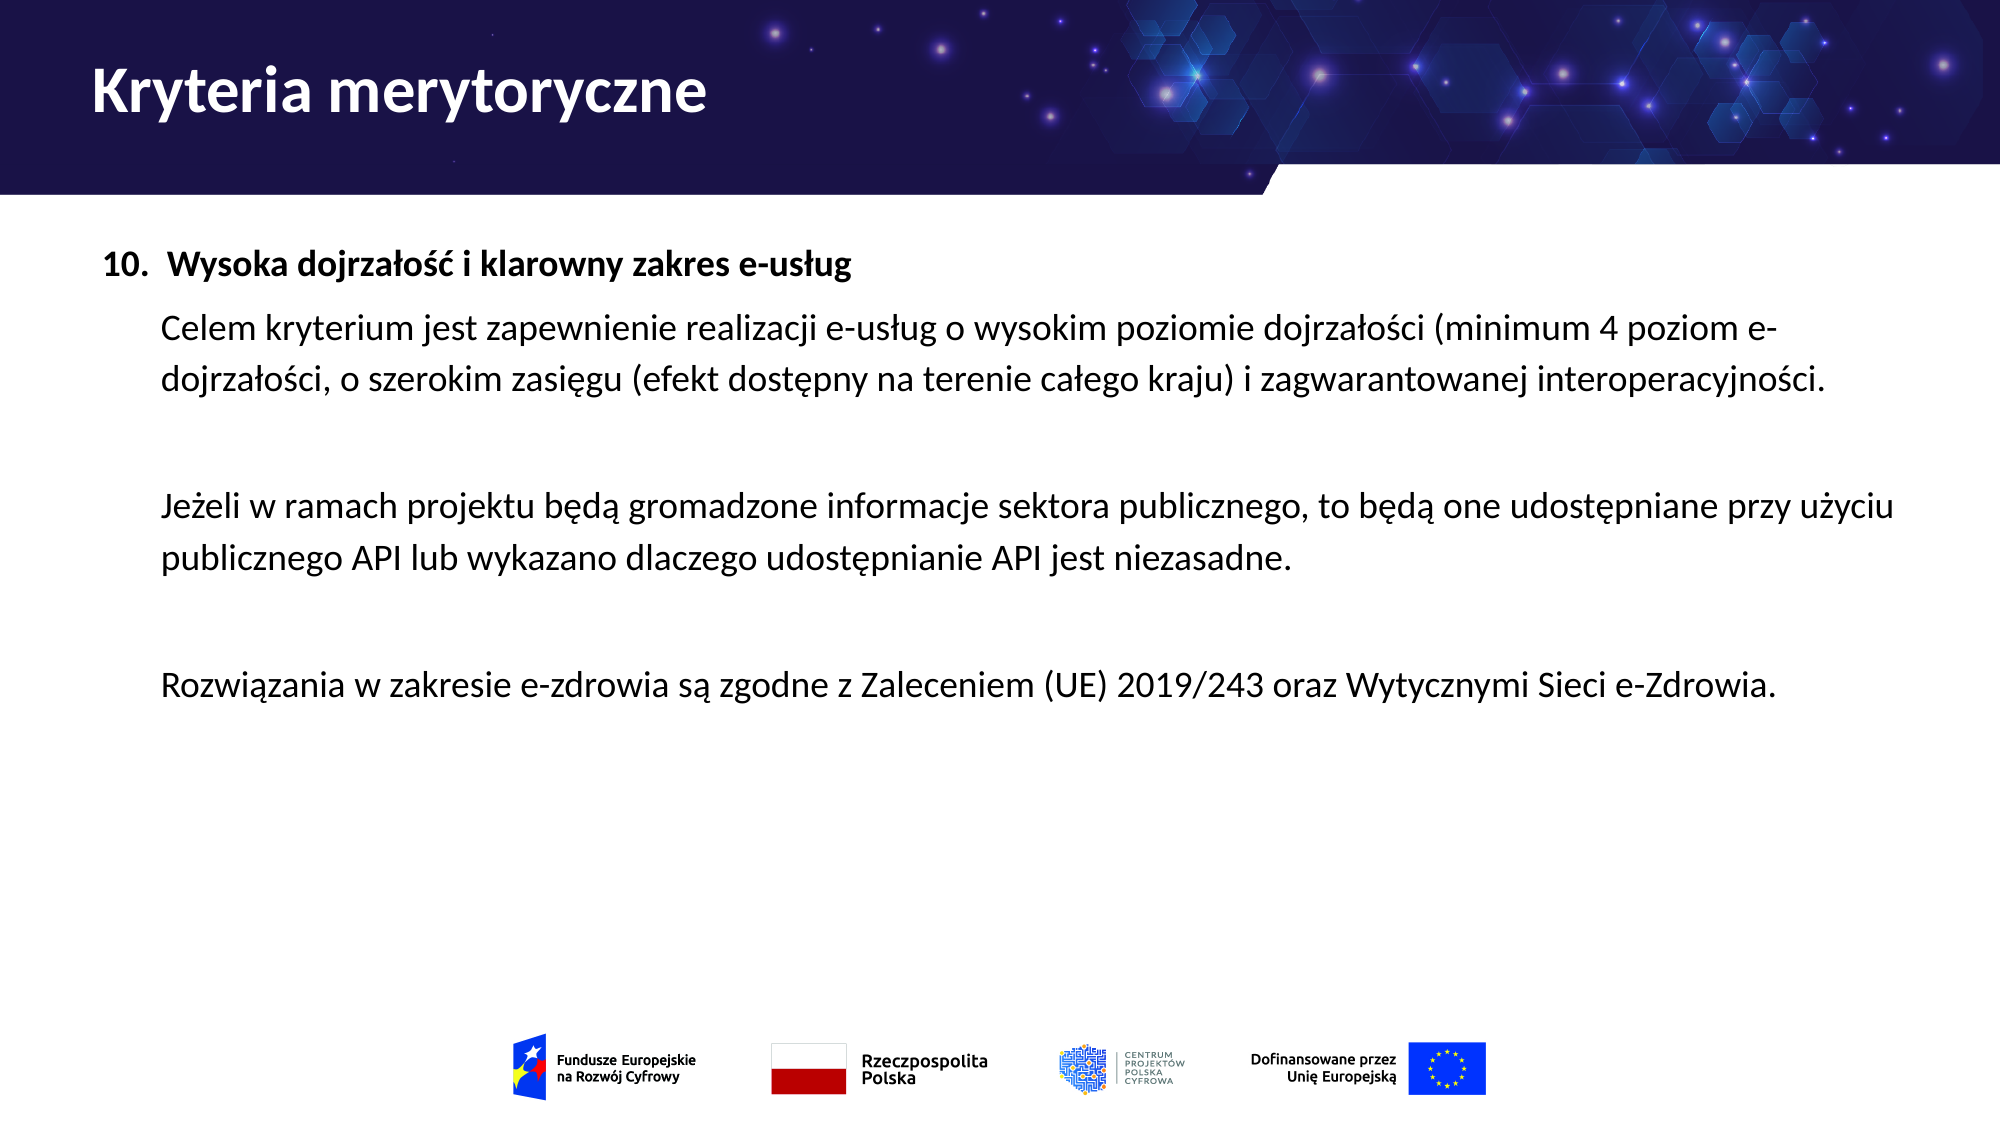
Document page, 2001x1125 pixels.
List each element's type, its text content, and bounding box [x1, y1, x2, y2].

list 10. Wysoka dojrzałość i klarowny zakres e-usług Celem kryterium jest zapewnienie realizacji e-usług o wysokim poziomie dojrzałości (minimum 4 poziom e-dojrzałości, o szerokim zasięgu (efekt dostępny na terenie całego kraju) i zagwarantowanej interoperacyjności. Jeżeli w ramach projektu będą gromadzone informacje sektora publicznego, to będą one udostępniane przy użyciu publicznego API lub wykazano dlaczego udostępnianie API jest niezasadne. Rozwiązania w zakresie e-zdrowia są zgodne z Zaleceniem (UE) 2019/243 oraz Wytycznymi Sieci e-Zdrowia. [87, 225, 1965, 900]
picture [491, 1011, 1509, 1122]
picture [0, 0, 2000, 195]
title Kryteria merytoryczne [77, 46, 1863, 136]
